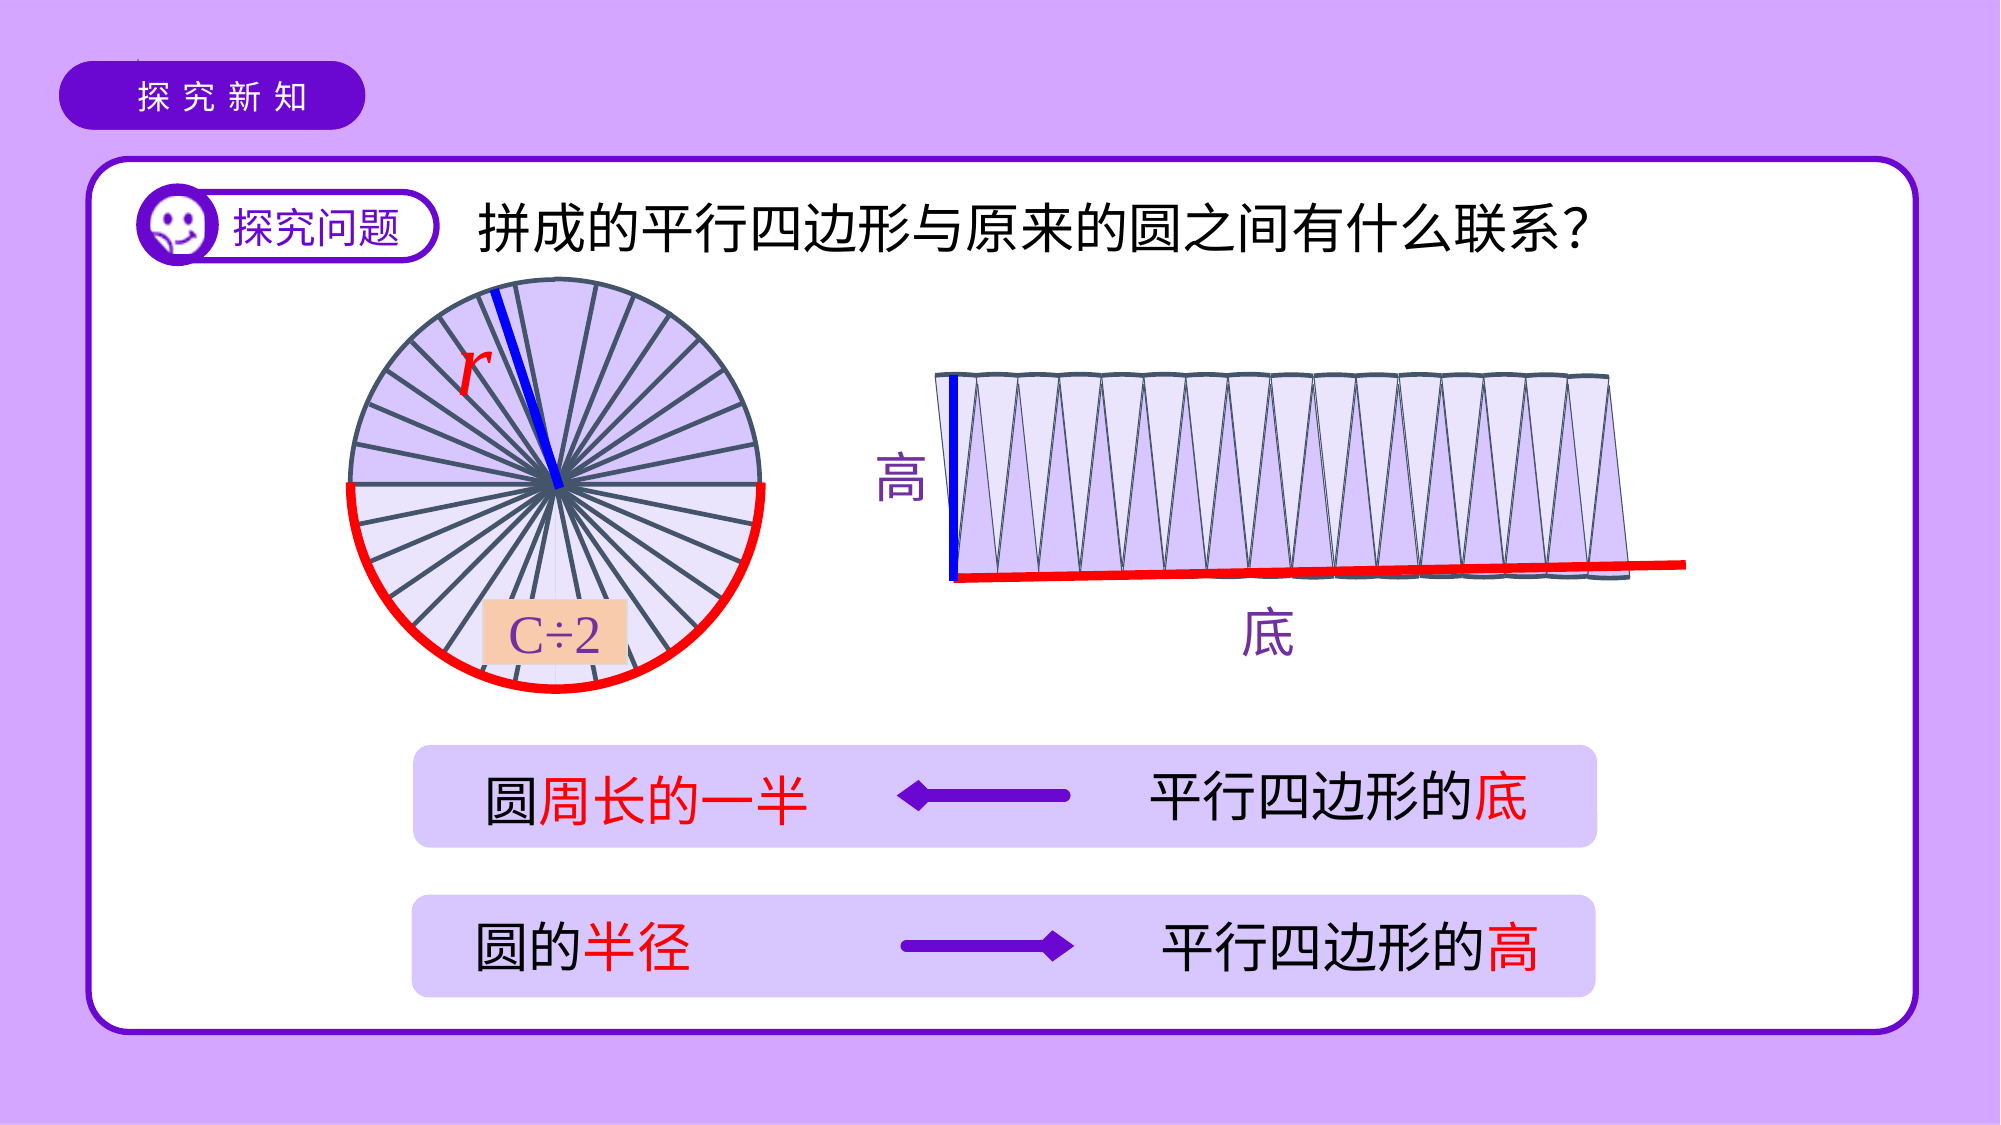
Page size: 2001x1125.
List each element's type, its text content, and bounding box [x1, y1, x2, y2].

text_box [442, 334, 512, 412]
text_box 探究新知 [111, 68, 333, 124]
text_box [412, 743, 1599, 849]
text_box 平行四边形的高 [1143, 906, 1557, 986]
text_box 圆周长的一半 [434, 760, 860, 840]
picture [0, 0, 2001, 1125]
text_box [349, 278, 763, 691]
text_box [426, 359, 628, 419]
text_box [410, 893, 1597, 999]
text_box 圆的半径 [459, 906, 719, 1051]
text_box 平行四边形的底 [1132, 763, 1546, 835]
text_box 拼成的平行四边形与原来的圆之间有什么联系？ [463, 186, 1633, 267]
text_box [136, 183, 437, 267]
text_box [762, 190, 1803, 763]
